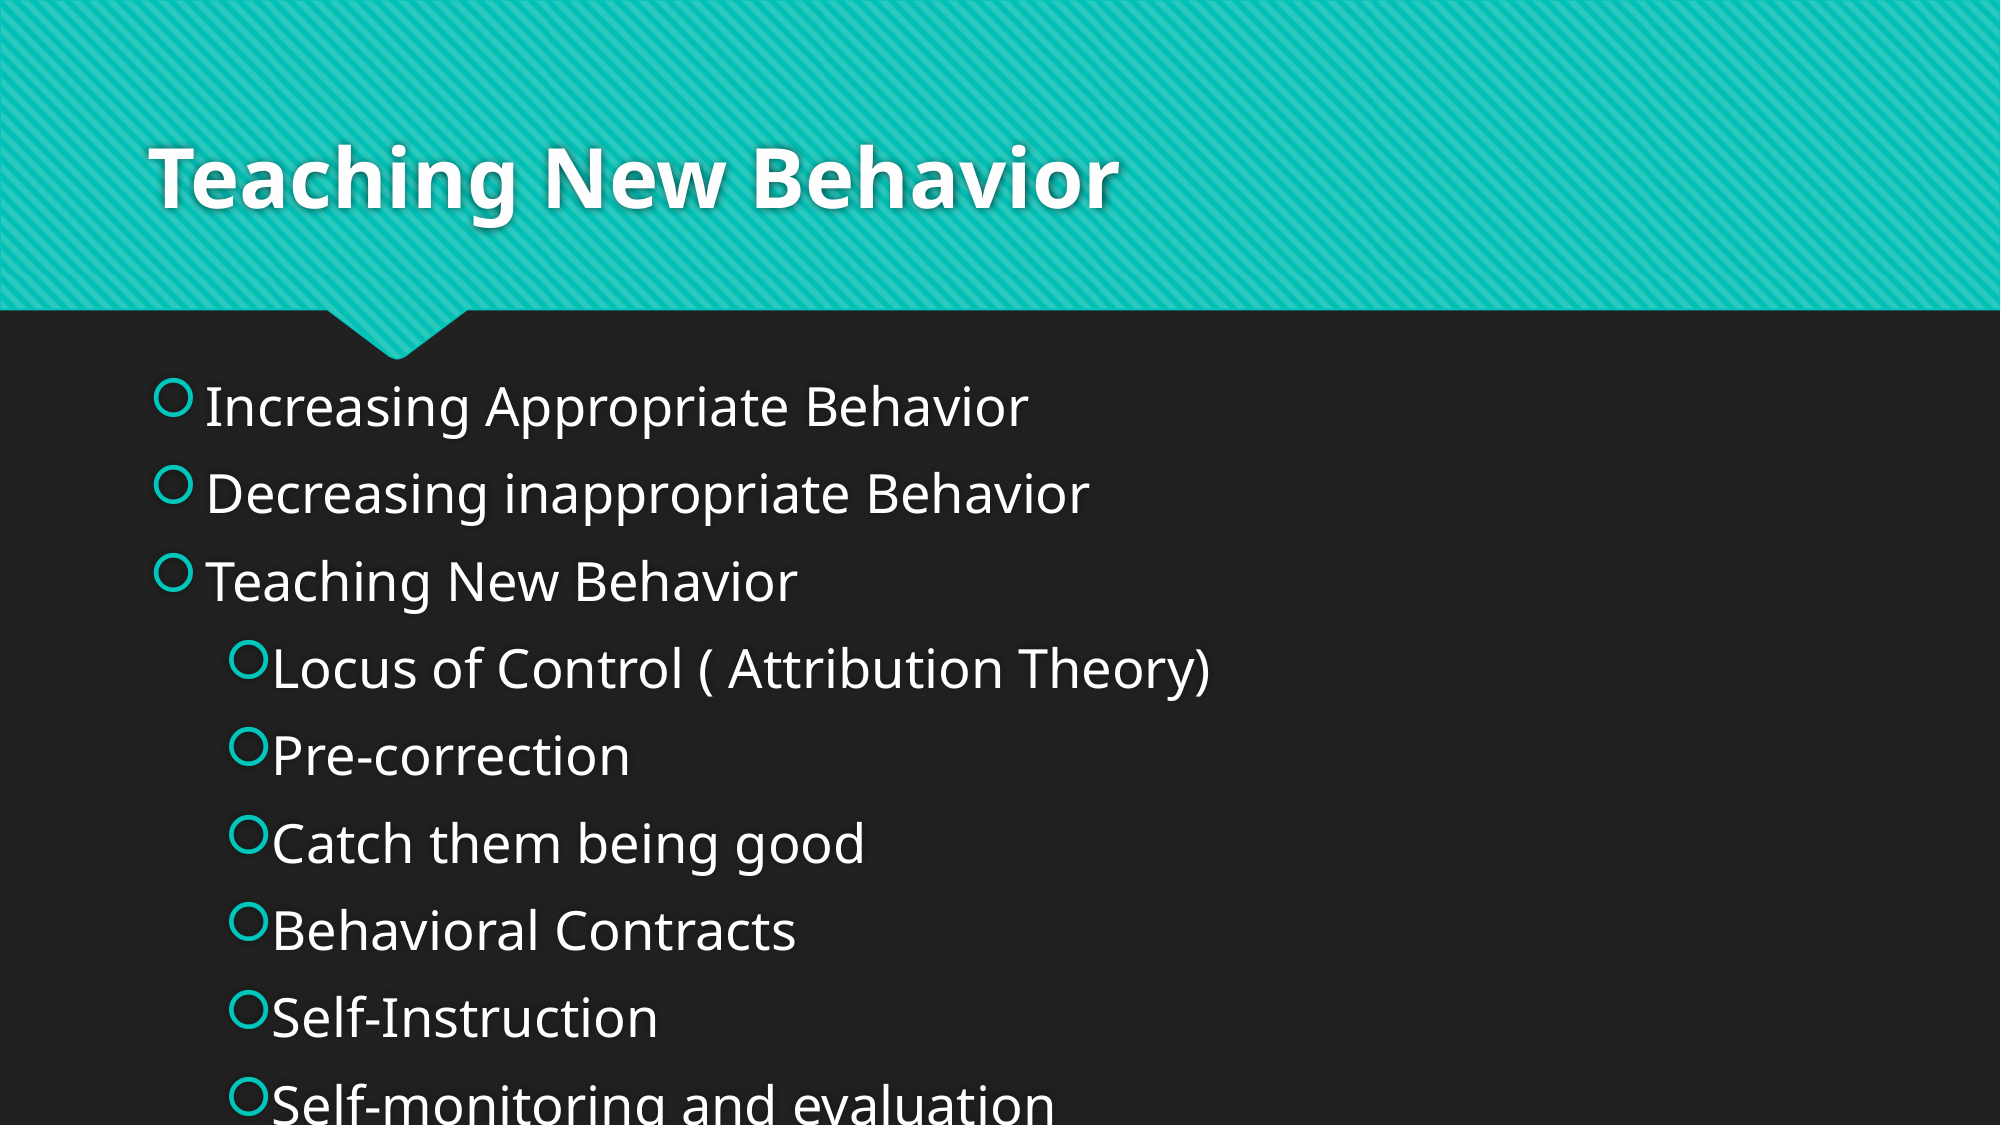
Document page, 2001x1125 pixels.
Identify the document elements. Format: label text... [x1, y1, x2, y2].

title Teaching New Behavior [132, 73, 1868, 233]
list Increasing Appropriate Behavior Decreasing inappropriate Behavior Teaching New Behavior Locus of Control ( Attribution Theory) Pre-correction Catch them being good Behavioral Contracts Self-Instruction Self-monitoring and evaluation [134, 364, 1866, 1125]
